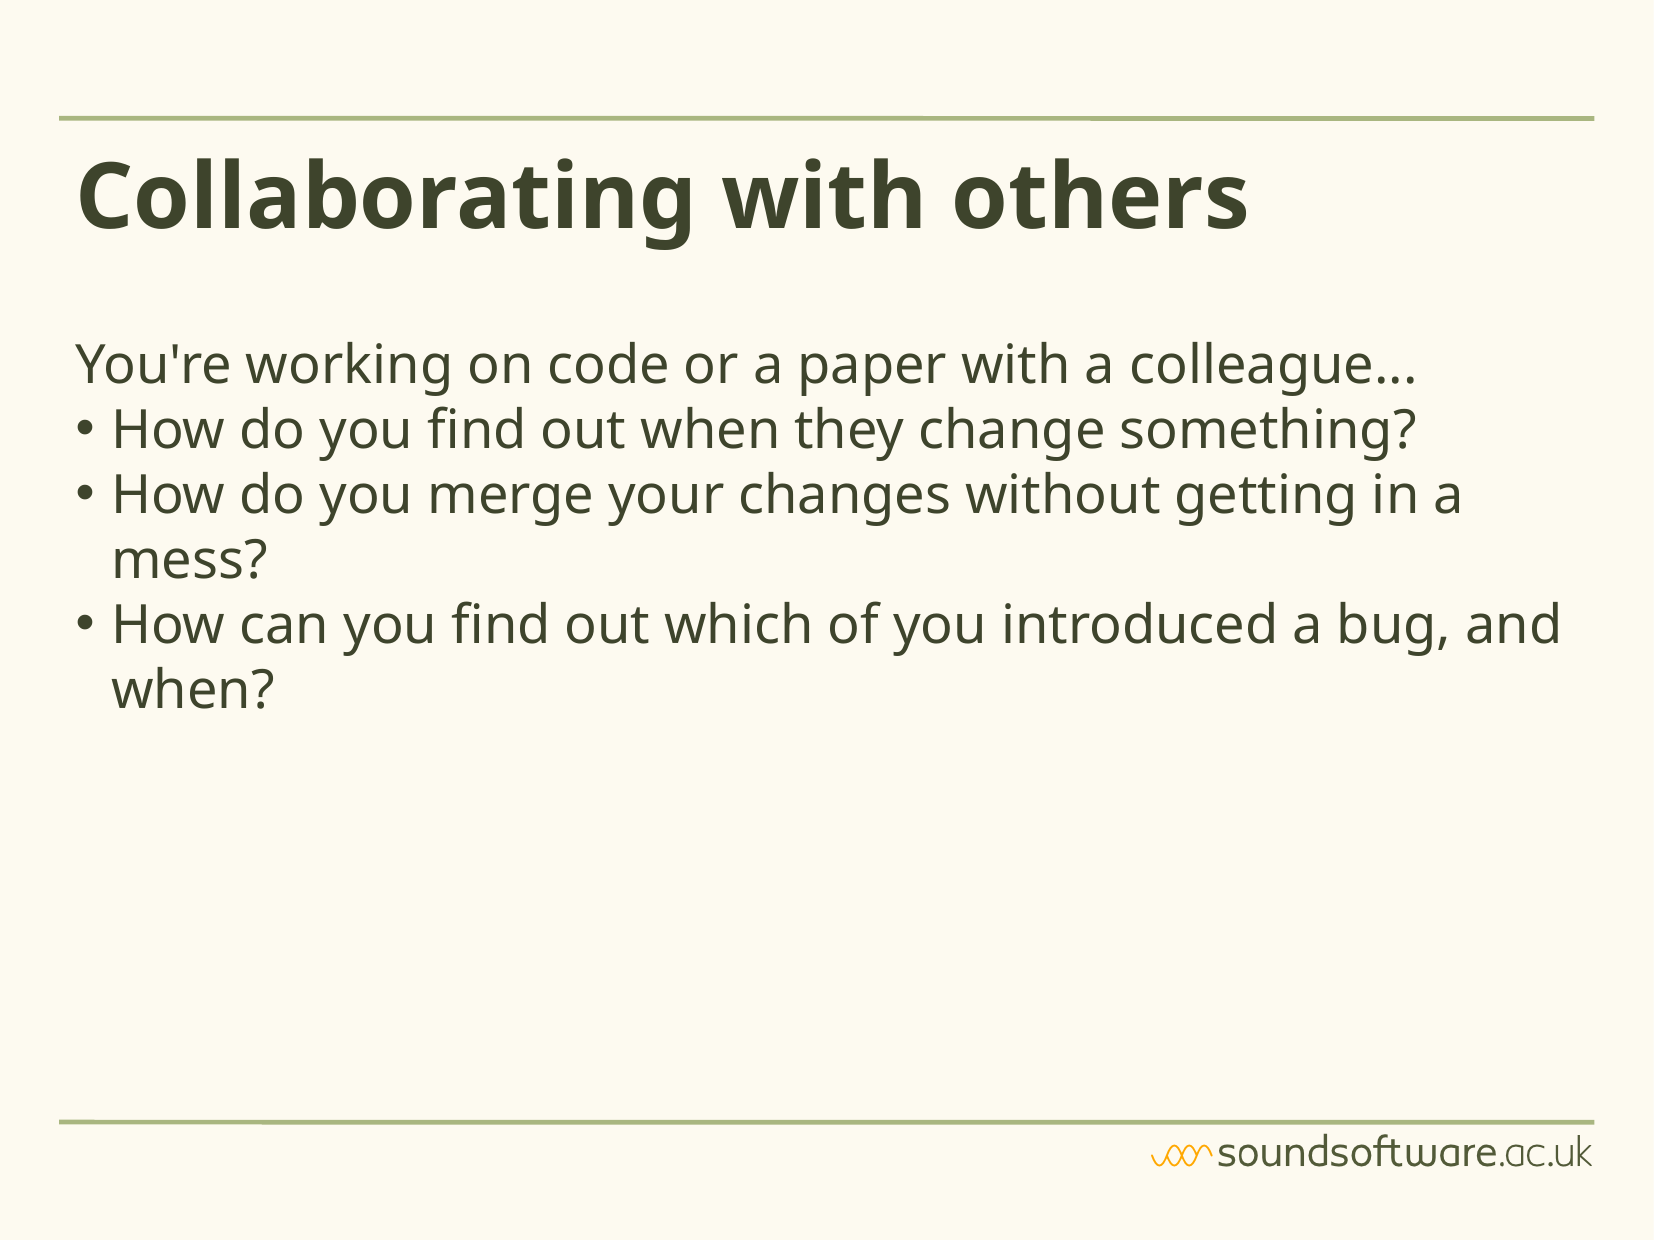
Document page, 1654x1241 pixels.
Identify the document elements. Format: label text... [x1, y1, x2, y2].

text_box You're working on code or a paper with a colleague... How do you find out when they change something? How do you merge your changes without getting in a mess? How can you find out which of you introduced a bug, and when? [59, 321, 1593, 1139]
picture [1151, 1139, 1592, 1167]
text_box Collaborating with others [59, 118, 1593, 265]
